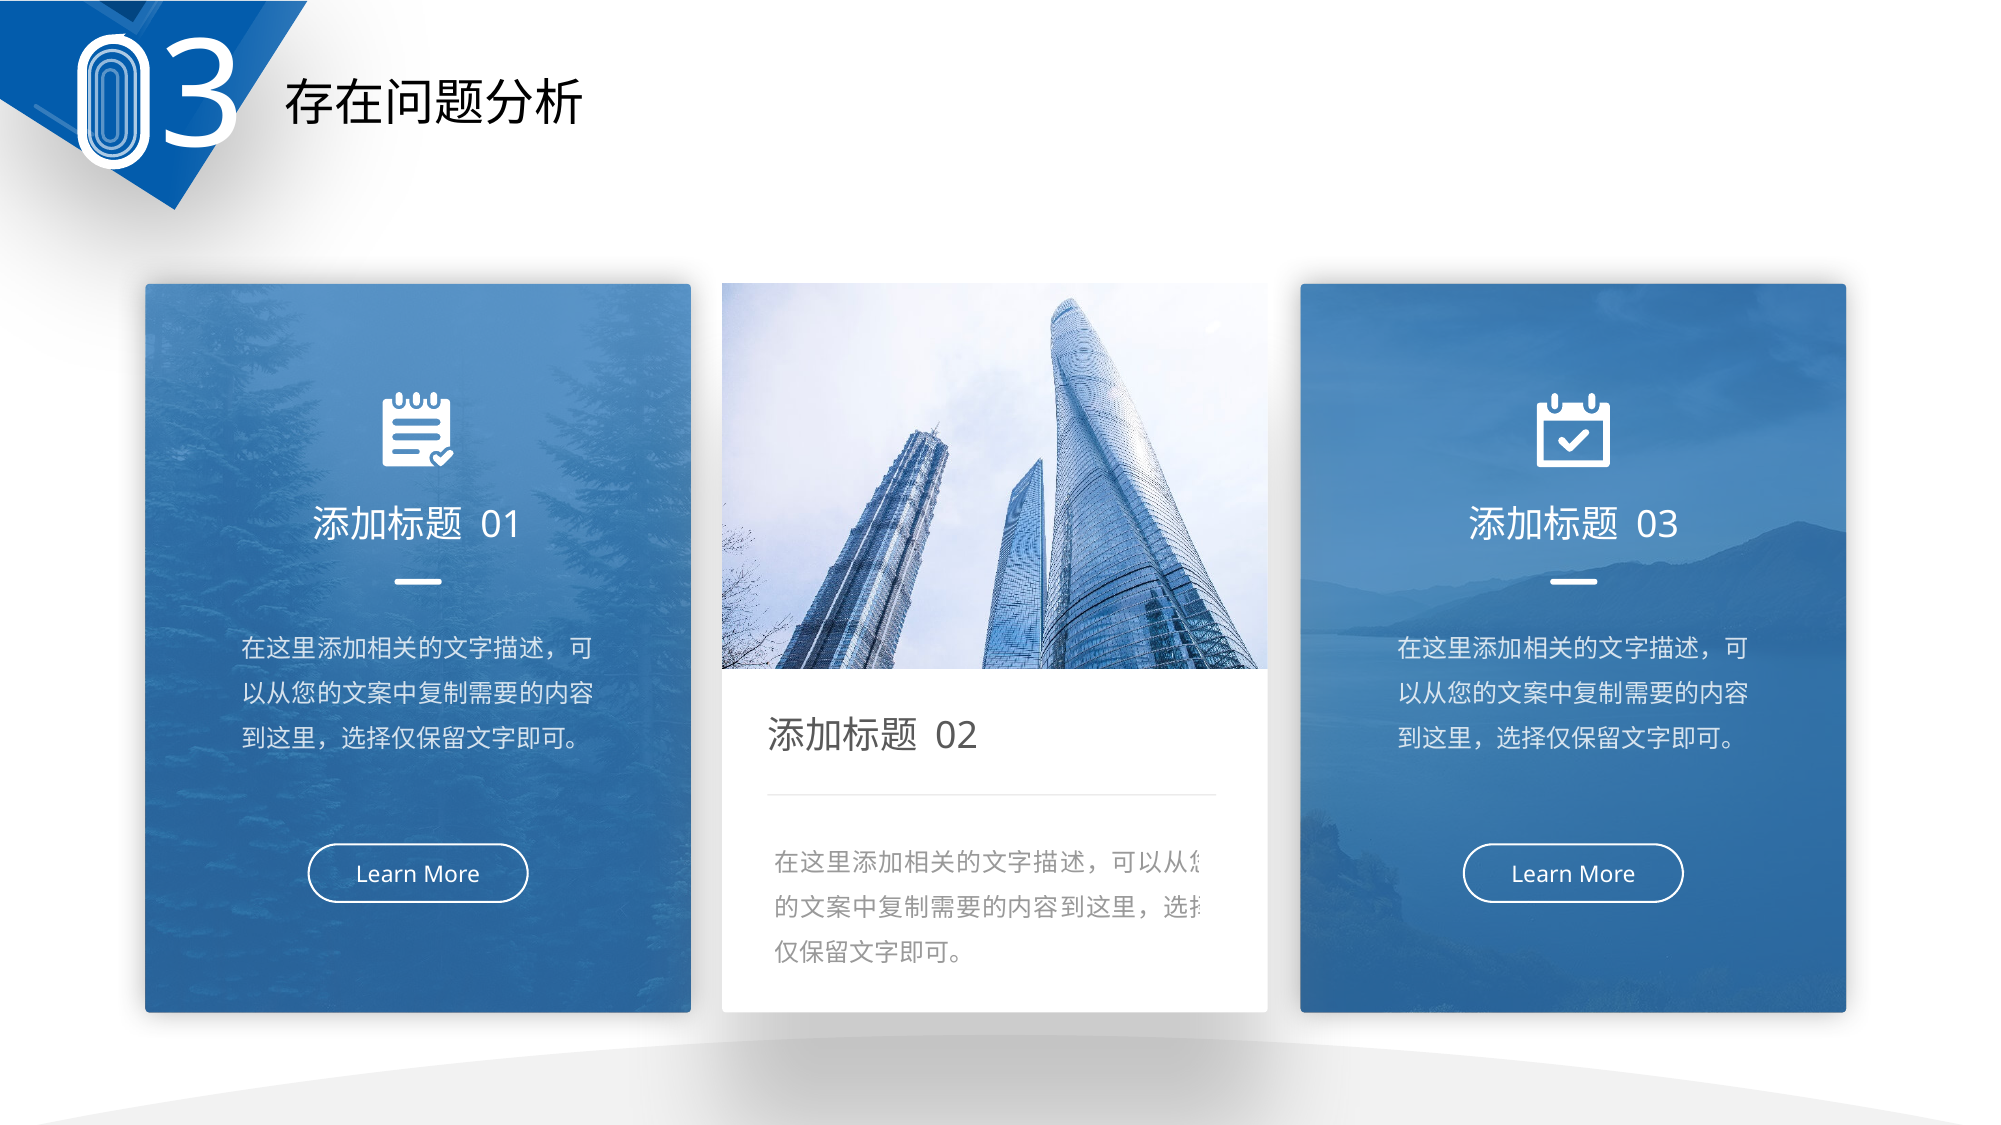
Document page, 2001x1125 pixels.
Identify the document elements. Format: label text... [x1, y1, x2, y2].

text_box [101, 68, 119, 143]
text_box [95, 59, 128, 150]
text_box [722, 670, 1268, 1013]
text_box [88, 49, 137, 157]
text_box 存在问题分析 [284, 69, 643, 130]
text_box 添加标题 02 [753, 704, 993, 764]
text_box 3 [145, 0, 214, 185]
text_box [722, 283, 1268, 670]
picture [145, 283, 691, 1013]
text_box 在这里添加相关的文字描述，可以从您的文案中复制需要的内容到这里，选择仅保留文字即可。 [759, 824, 1231, 974]
text_box [81, 37, 145, 166]
picture [1300, 283, 1847, 1013]
